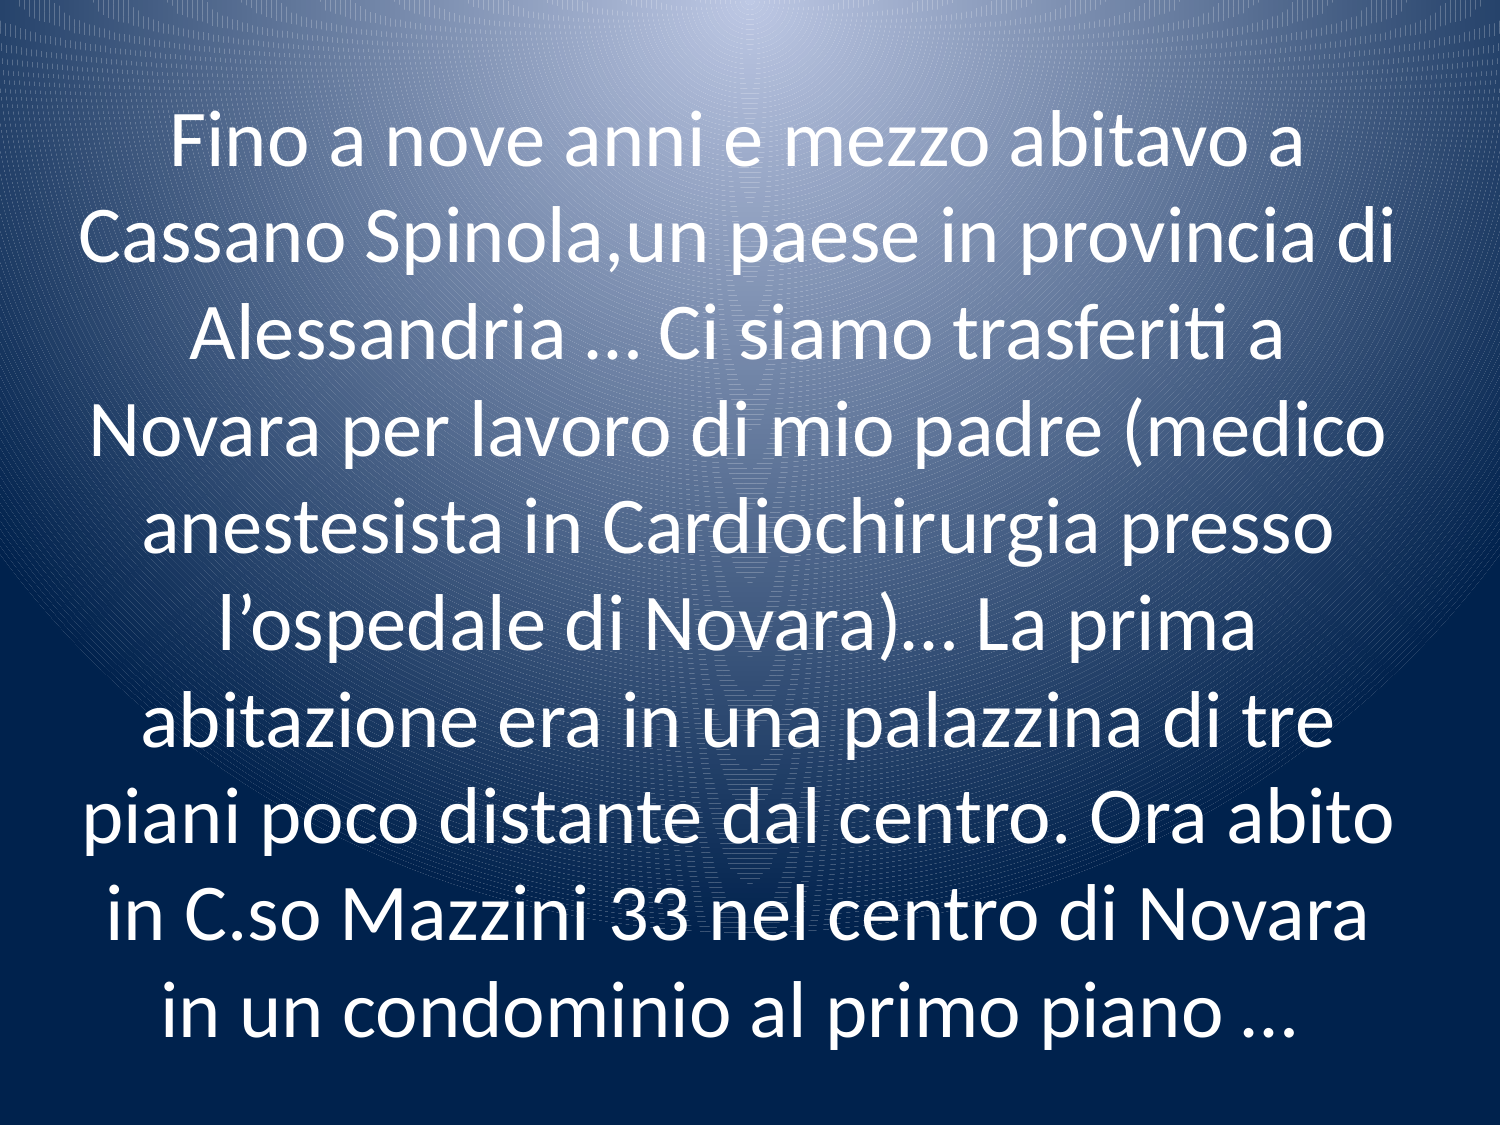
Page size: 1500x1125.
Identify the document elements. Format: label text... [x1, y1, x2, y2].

title Fino a nove anni e mezzo abitavo a Cassano Spinola,un paese in provincia di Alessandria … Ci siamo trasferiti a Novara per lavoro di mio padre (medico anestesista in Cardiochirurgia presso l’ospedale di Novara)… La prima abitazione era in una palazzina di tre piani poco distante dal centro. Ora abito in C.so Mazzini 33 nel centro di Novara in un condominio al primo piano … [53, 45, 1425, 1094]
